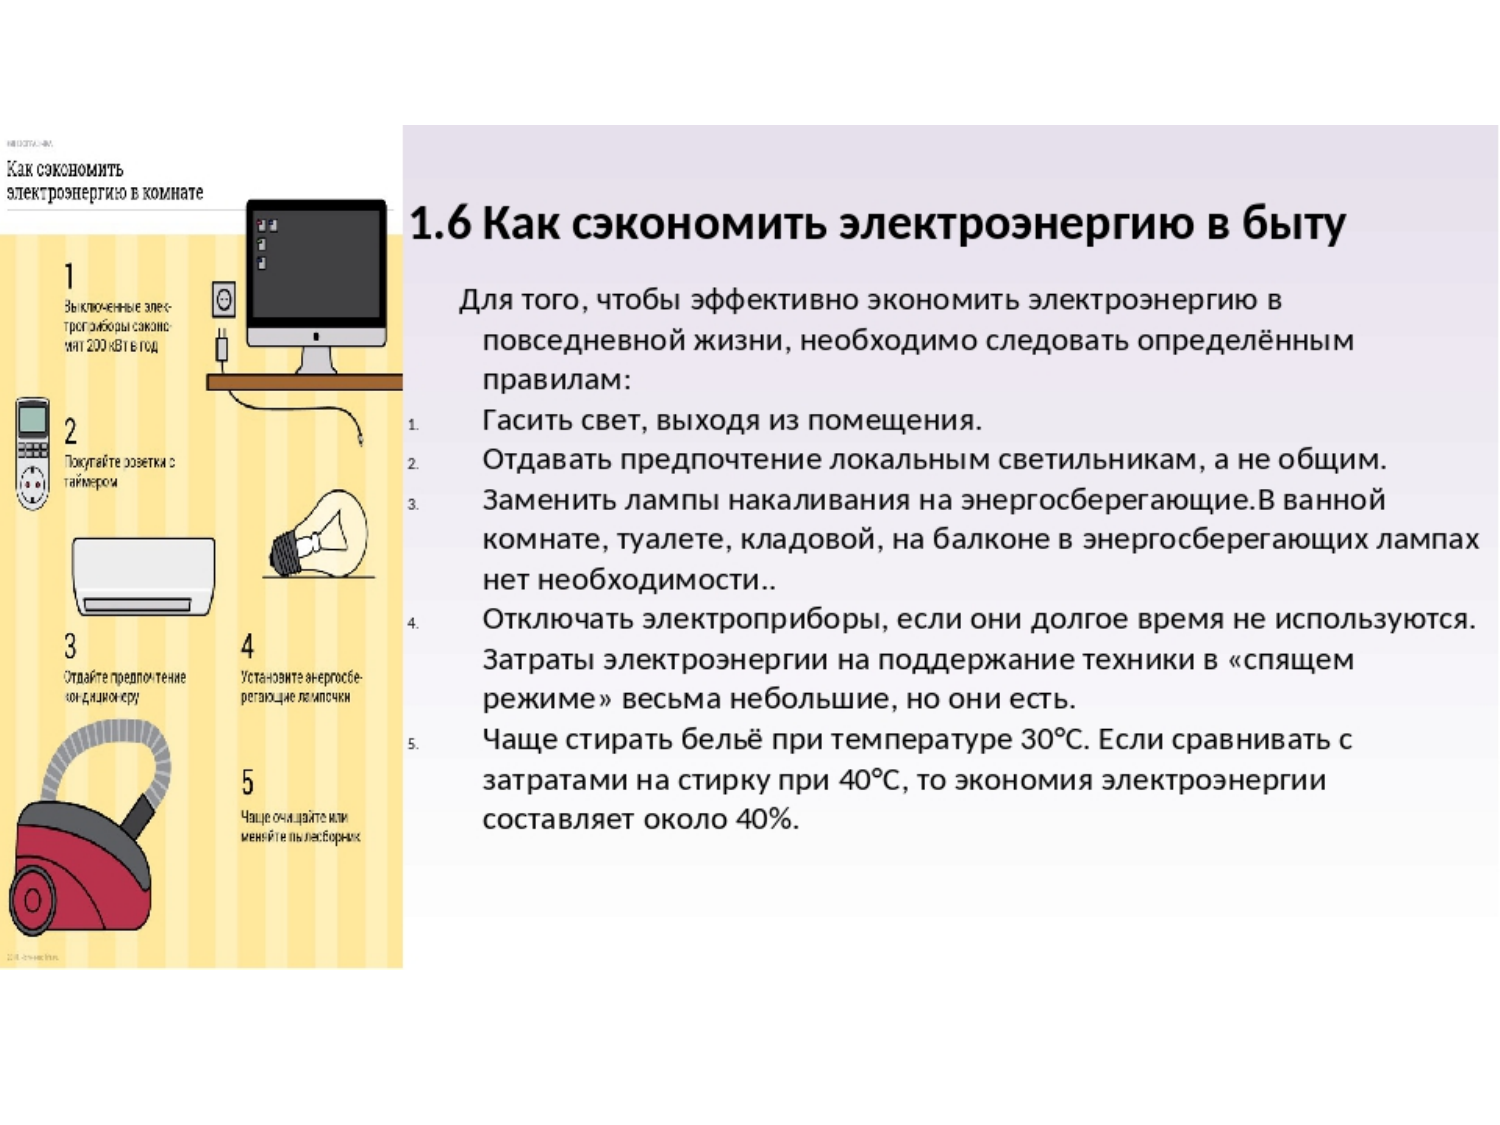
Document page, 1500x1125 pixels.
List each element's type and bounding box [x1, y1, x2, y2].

picture [0, 125, 1500, 970]
